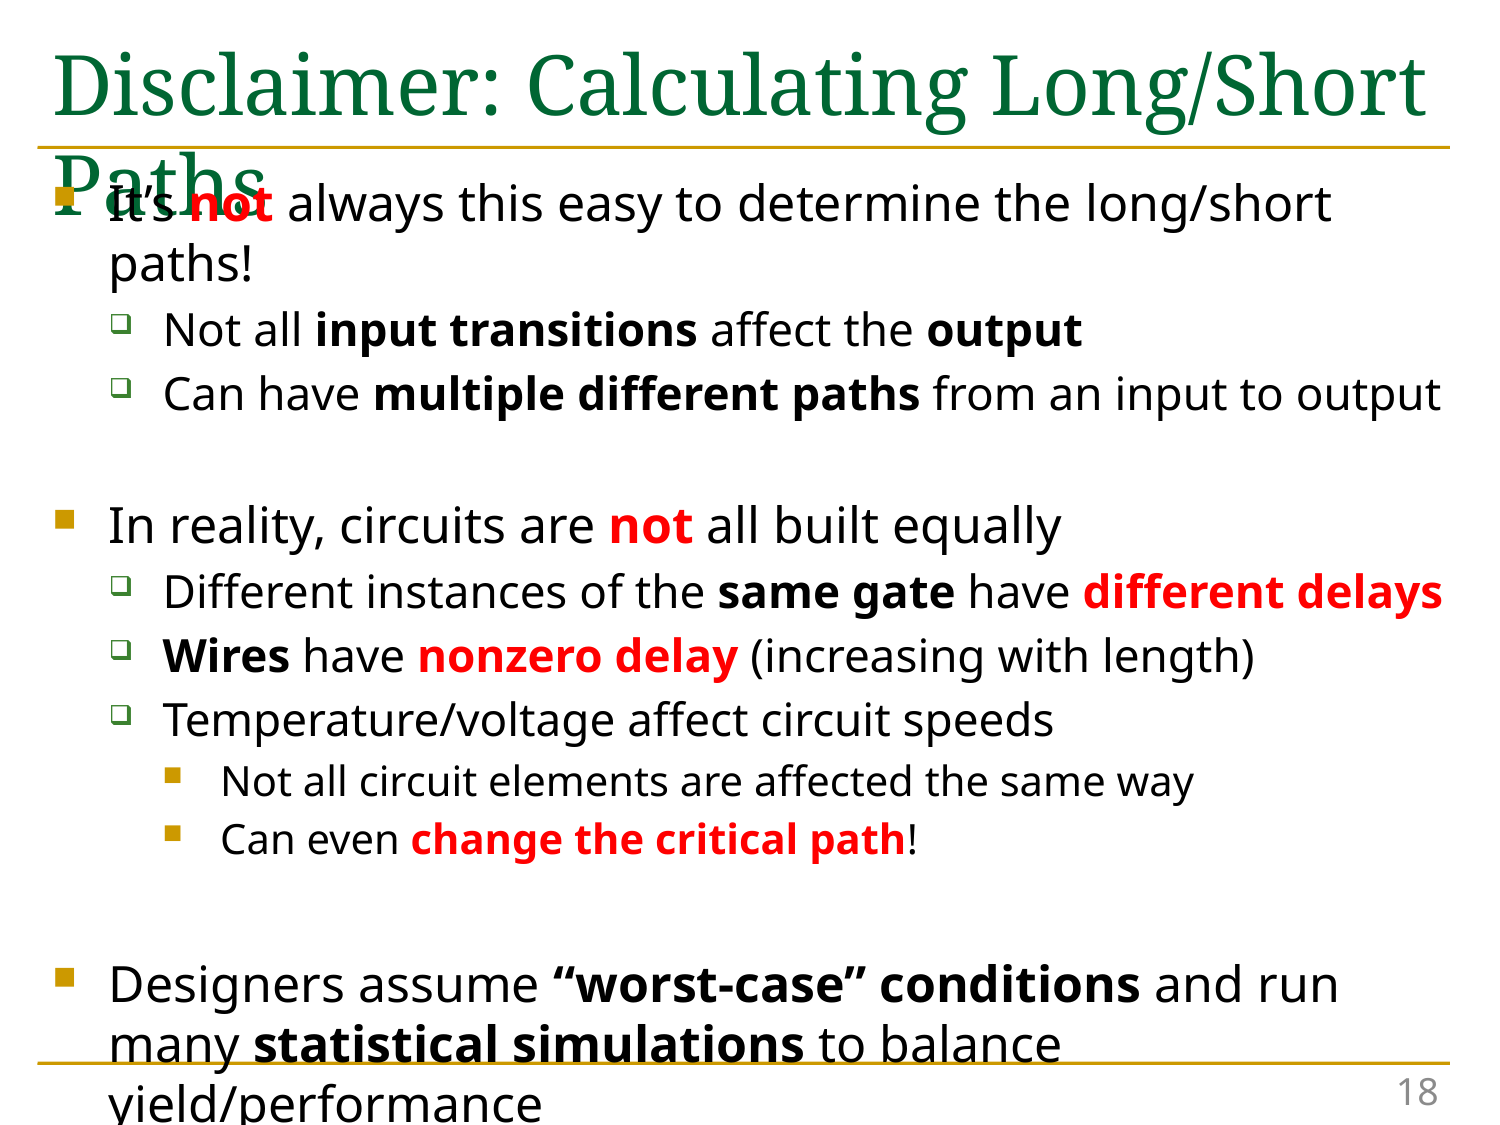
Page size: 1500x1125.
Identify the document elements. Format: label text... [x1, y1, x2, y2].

list It’s not always this easy to determine the long/short paths! Not all input transitions affect the output Can have multiple different paths from an input to output In reality, circuits are not all built equally Different instances of the same gate have different delays Wires have nonzero delay (increasing with length) Temperature/voltage affect circuit speeds Not all circuit elements are affected the same way Can even change the critical path! Designers assume “worst-case” conditions and run many statistical simulations to balance yield/performance [37, 163, 1475, 1016]
title Disclaimer: Calculating Long/Short Paths [37, 24, 1450, 163]
slide_number 18 [1116, 1063, 1454, 1124]
